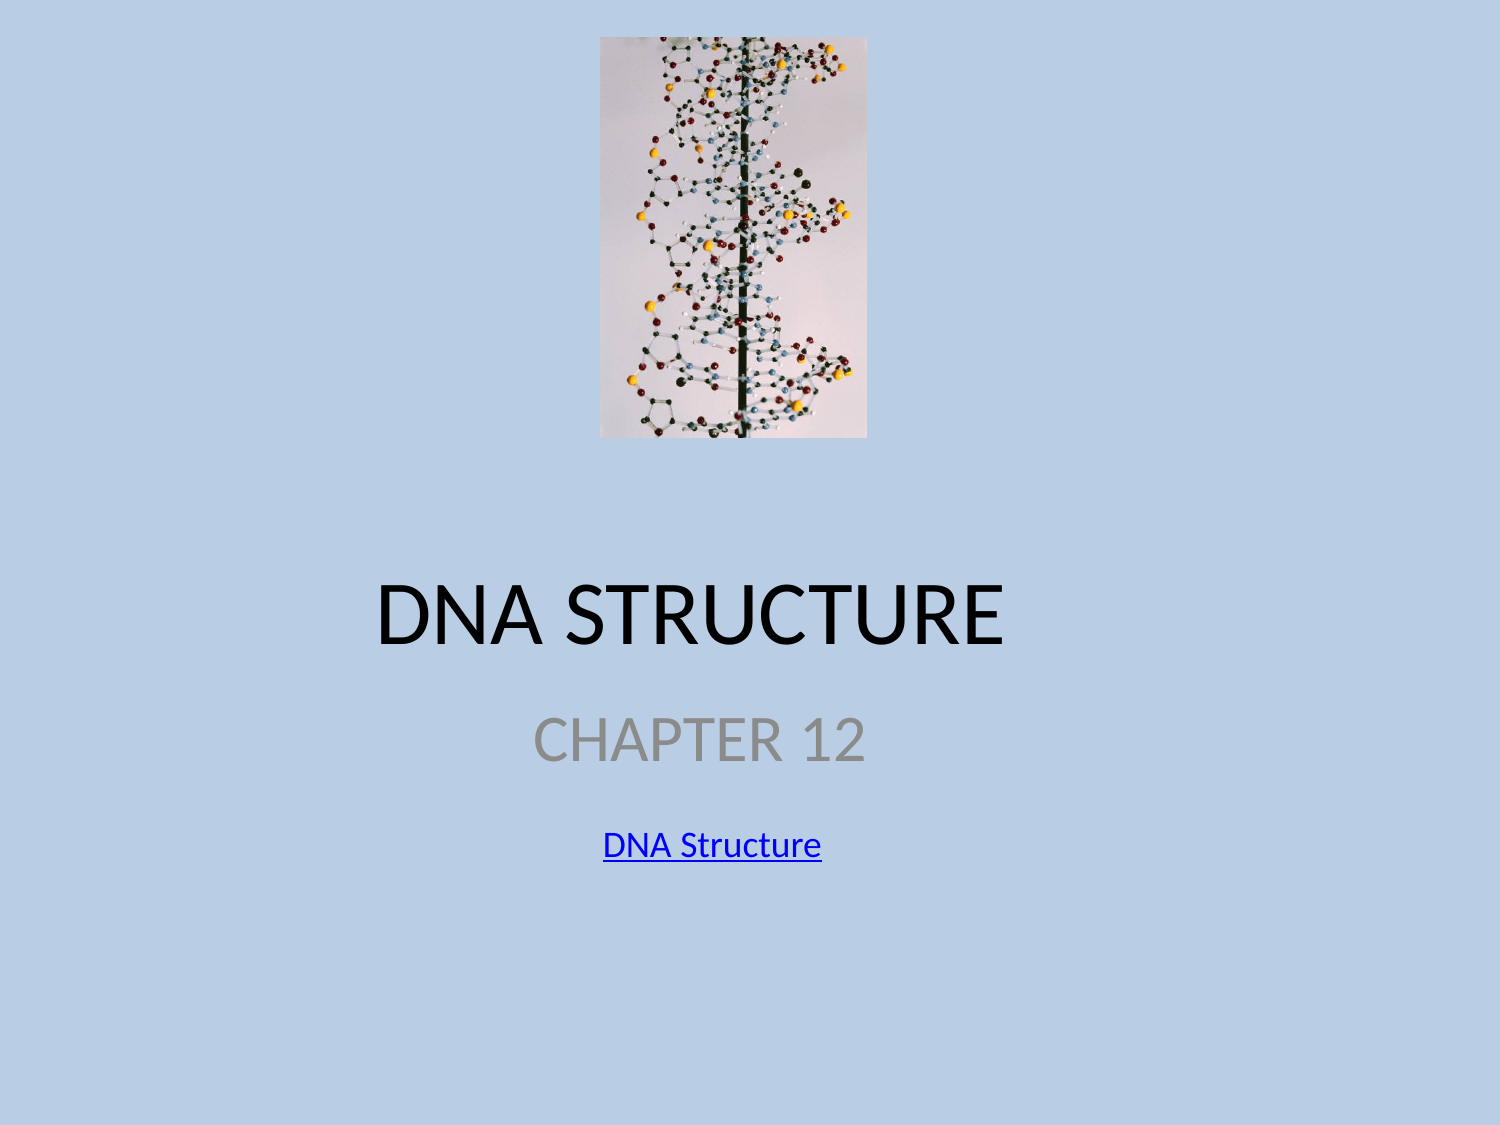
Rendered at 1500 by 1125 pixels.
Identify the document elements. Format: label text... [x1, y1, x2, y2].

picture [599, 37, 867, 438]
subtitle CHAPTER 12 [362, 687, 1038, 800]
title DNA STRUCTURE [237, 487, 1263, 729]
text_box DNA Structure [537, 812, 888, 873]
